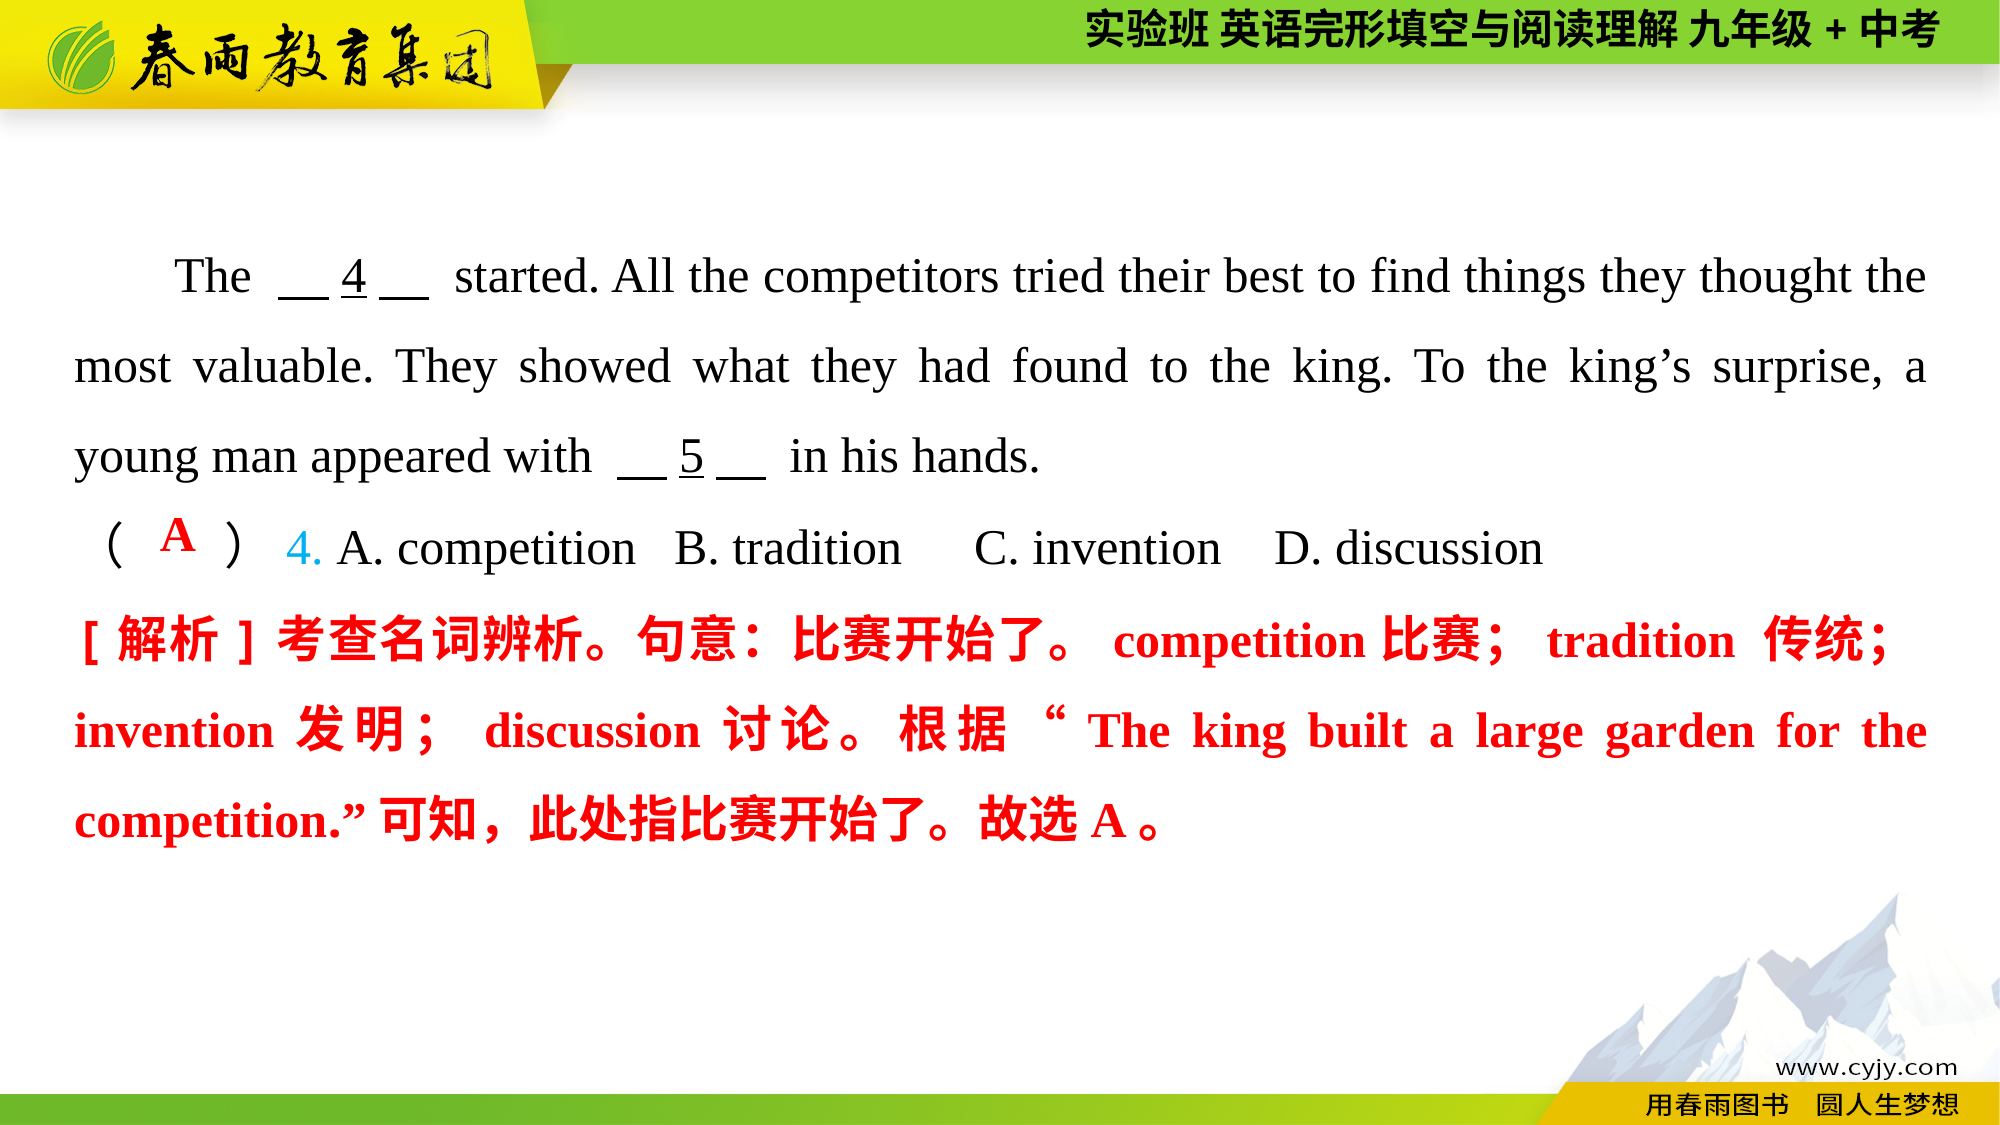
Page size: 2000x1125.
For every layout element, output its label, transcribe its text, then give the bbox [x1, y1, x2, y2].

text_box （ ）4. A. competition B. tradition C. invention D. discussion [59, 476, 1944, 569]
list The 4 started. All the competitors tried their best to find things they thought the most valuable. They showed what they had found to the king. To the king’s surprise, a young man appeared with 5 in his hands. [59, 205, 1944, 476]
picture [0, 0, 2000, 1125]
text_box A [145, 493, 212, 569]
text_box [解析]考查名词辨析。句意：比赛开始了。competition比赛；tradition 传统；invention发明；discussion讨论。根据“The king built a large garden for the competition.”可知，此处指比赛开始了。故选A。 [59, 569, 1944, 855]
